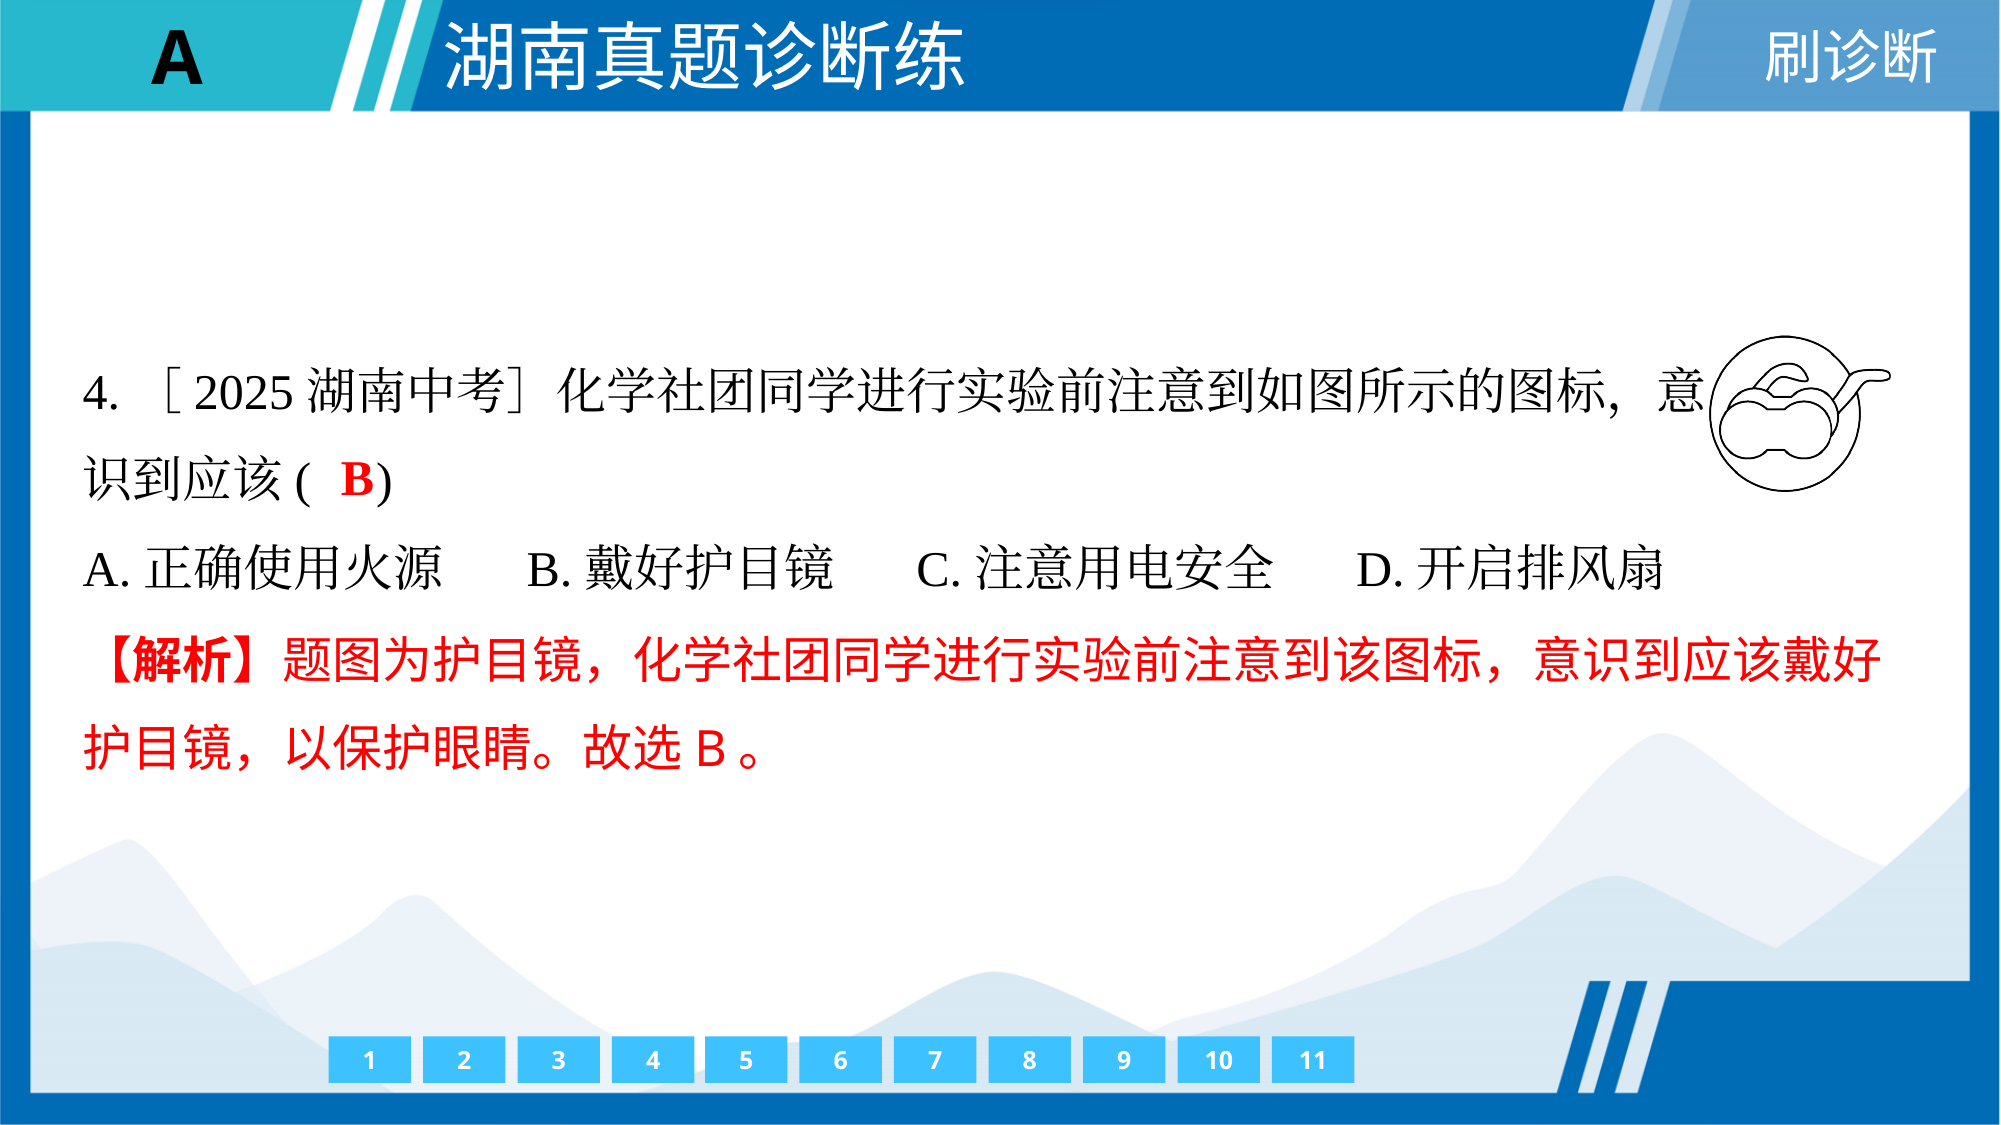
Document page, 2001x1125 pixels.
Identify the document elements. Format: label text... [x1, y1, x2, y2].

text_box 【解析】题图为护目镜，化学社团同学进行实验前注意到该图标，意识到应该戴好 护目镜，以保护眼睛。故选B。 [82, 597, 1917, 767]
picture [0, 0, 2000, 1125]
text_box B [322, 417, 393, 497]
text_box 4.［2025湖南中考］化学社团同学进行实验前注意到如图所示的图标，意 识到应该( ) [82, 328, 1715, 498]
text_box A.正确使用火源 B.戴好护目镜 C.注意用电安全 D.开启排风扇 [82, 506, 1918, 587]
